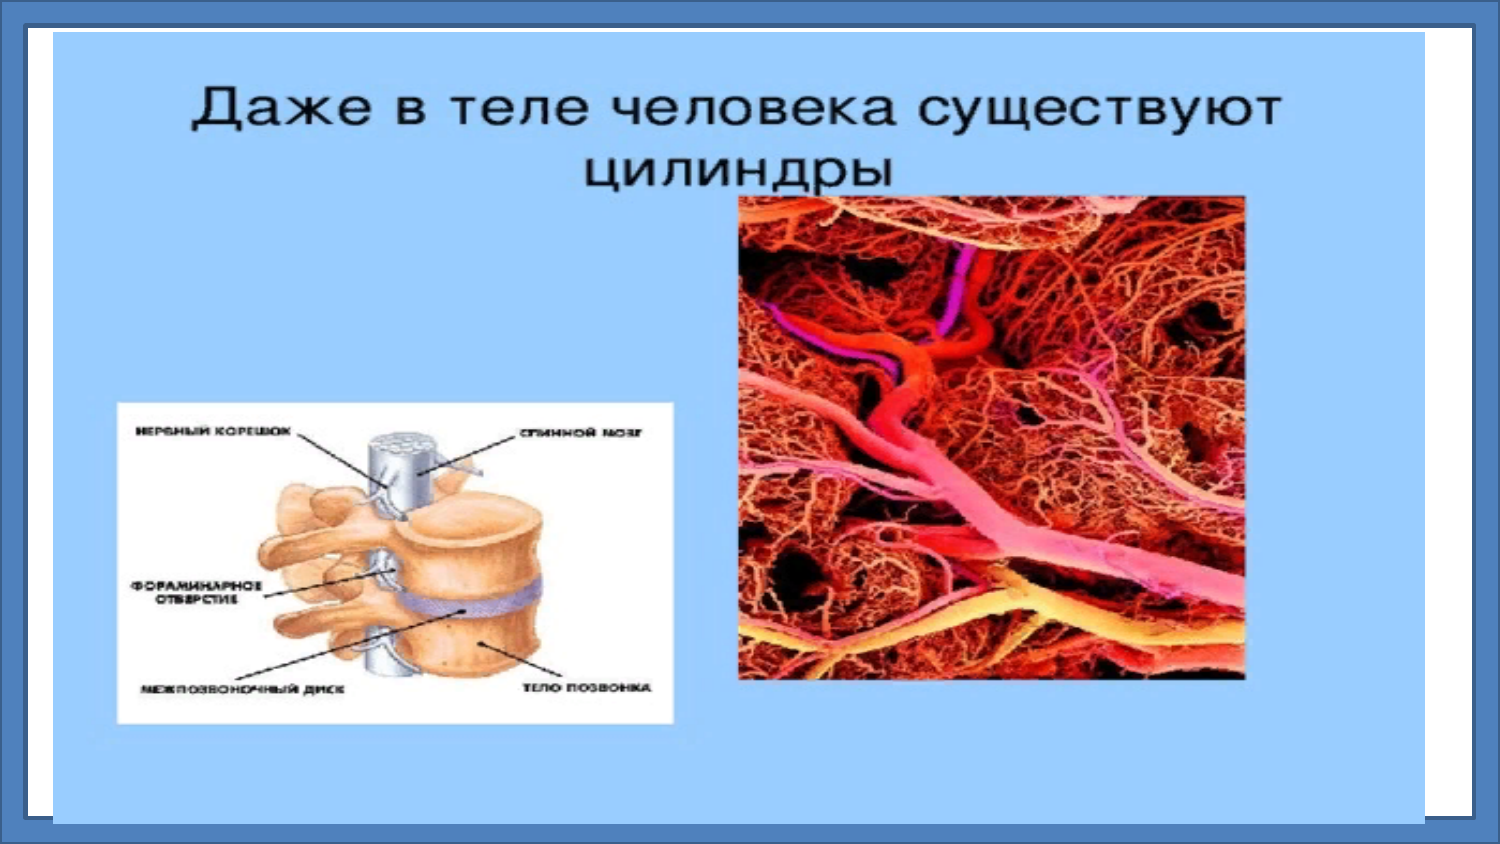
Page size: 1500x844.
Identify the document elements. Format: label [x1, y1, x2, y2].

picture [52, 31, 1426, 824]
